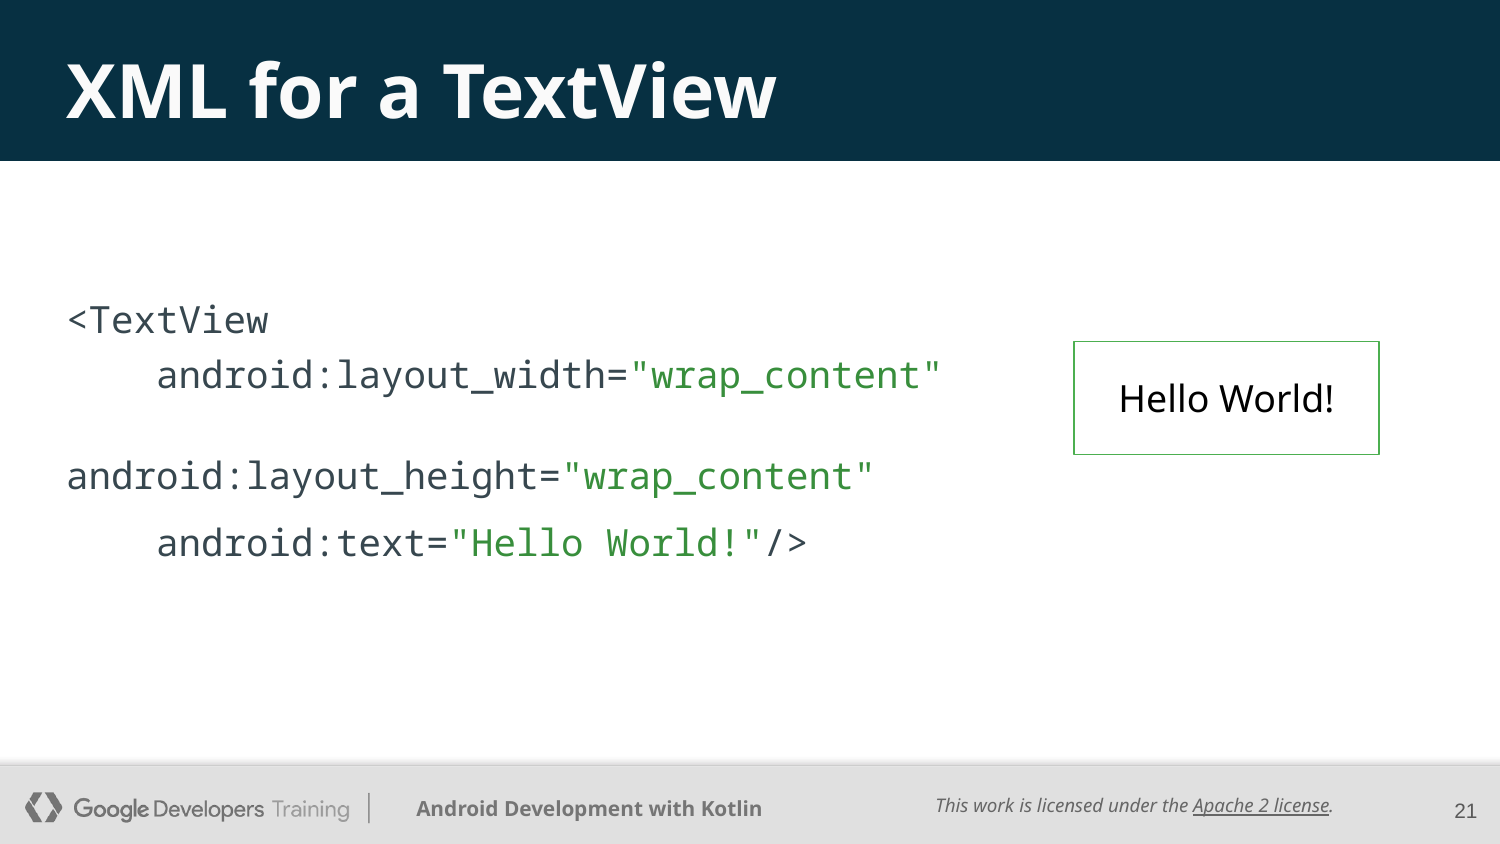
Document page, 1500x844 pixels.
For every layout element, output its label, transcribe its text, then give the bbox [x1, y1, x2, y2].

list <TextView android:layout_width="wrap_content" android:layout_height="wrap_content" android:text="Hello World!"/> [51, 281, 975, 630]
picture [0, 161, 1500, 844]
text_box Hello World! [1073, 341, 1379, 455]
title XML for a TextView [51, 28, 1449, 122]
slide_number ‹#› [1402, 777, 1493, 842]
